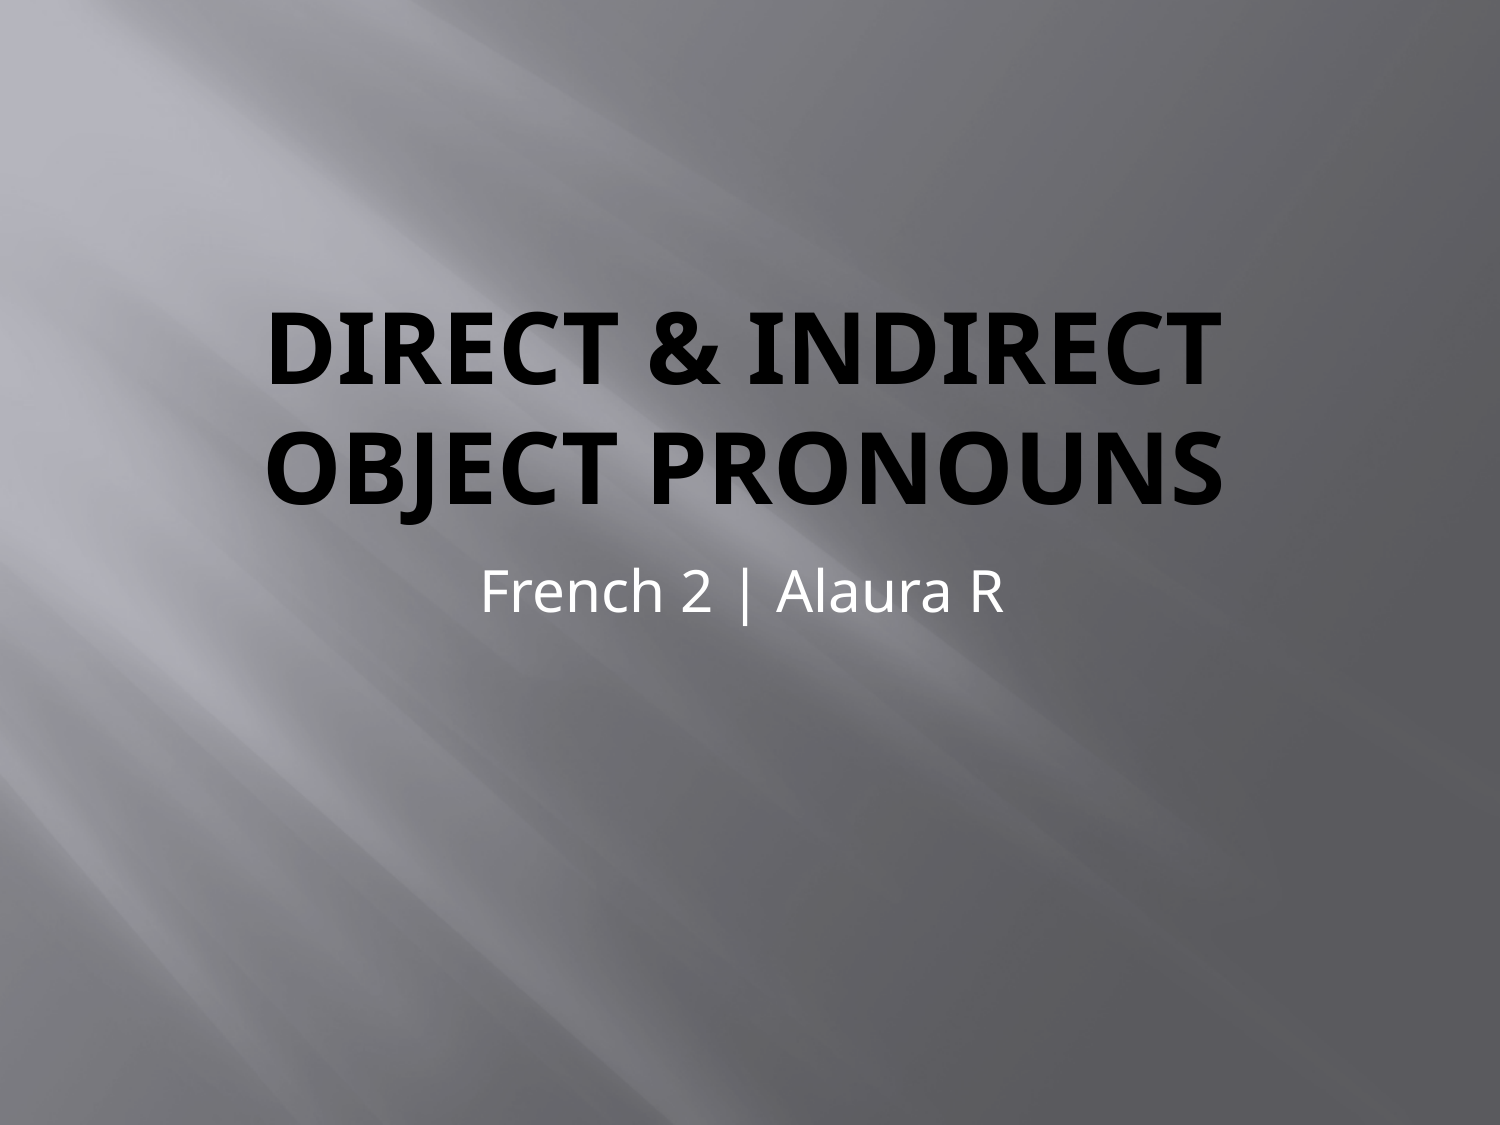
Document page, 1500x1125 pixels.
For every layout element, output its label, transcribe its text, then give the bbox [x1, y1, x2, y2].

subtitle French 2 | Alaura R [225, 546, 1275, 834]
title Direct & Indirect Object Pronouns [69, 224, 1420, 525]
